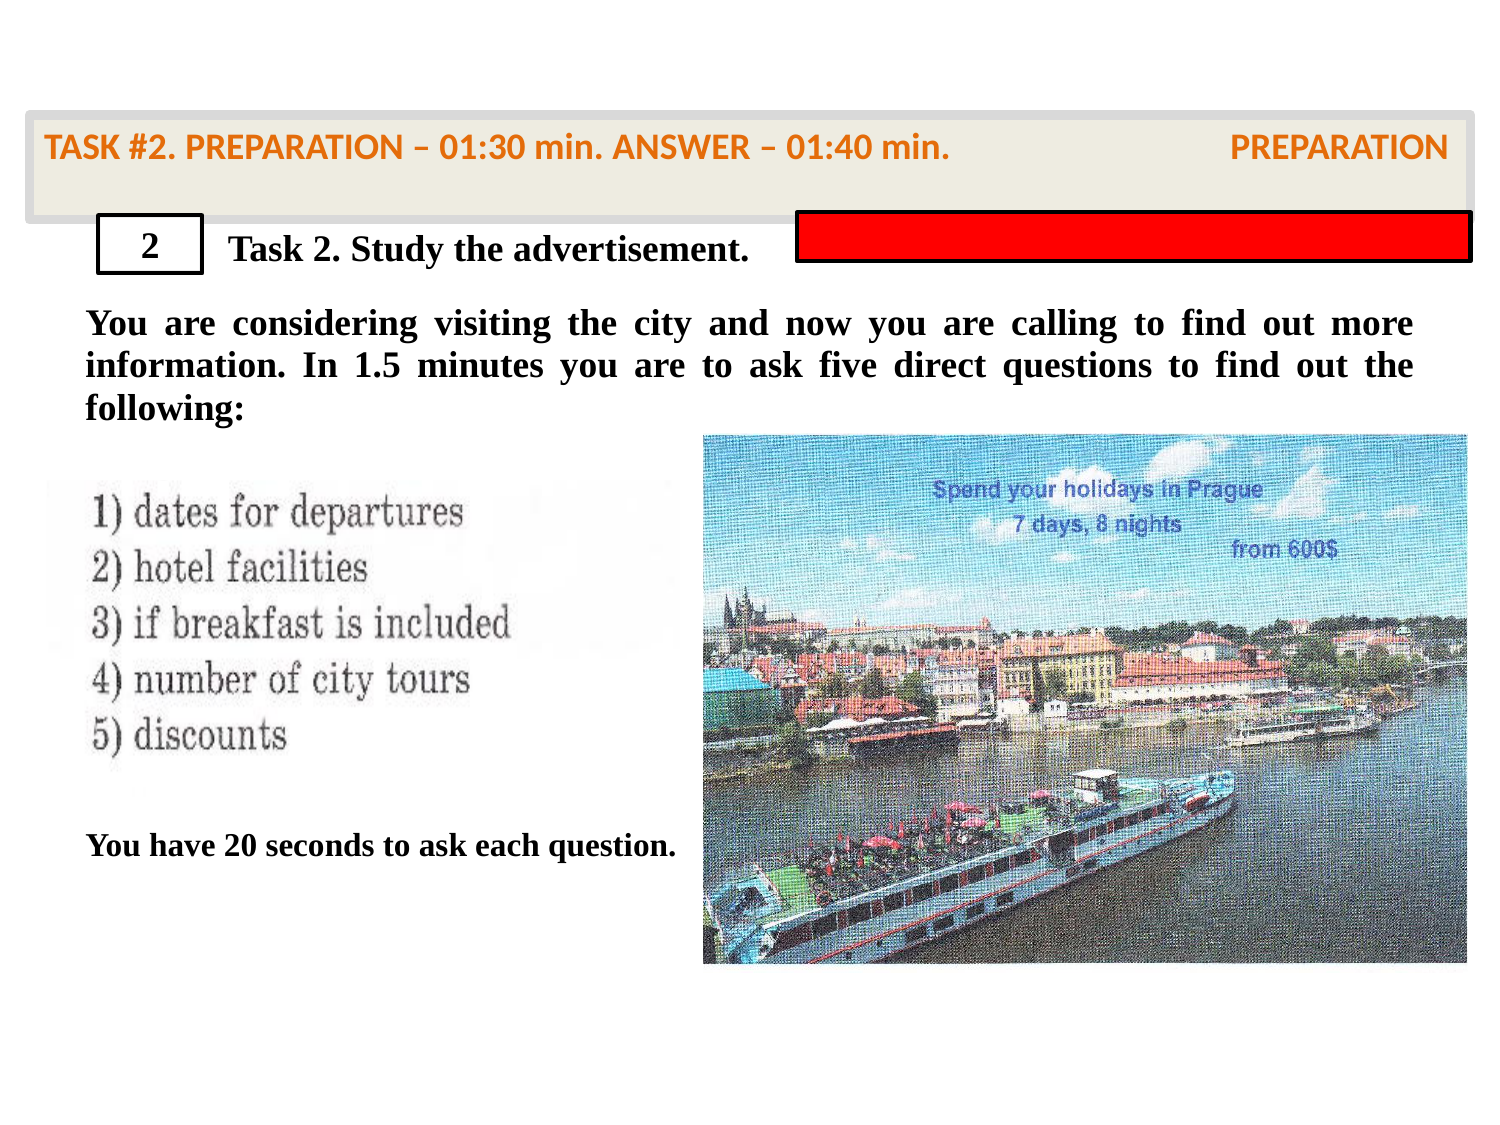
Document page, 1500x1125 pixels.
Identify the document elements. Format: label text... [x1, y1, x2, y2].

list Task 2. Study the advertisement. You are considering visiting the city and now you are calling to find out more information. In 1.5 minutes you are to ask five direct questions to find out the following: You have 20 seconds to ask each question. [70, 220, 1431, 1037]
picture [46, 480, 680, 798]
picture [702, 433, 1469, 973]
picture [96, 212, 204, 275]
text_box [795, 210, 1473, 263]
text_box TASK #2. PREPARATION – 01:30 min. ANSWER – 01:40 min. PREPARATION [29, 115, 1471, 220]
